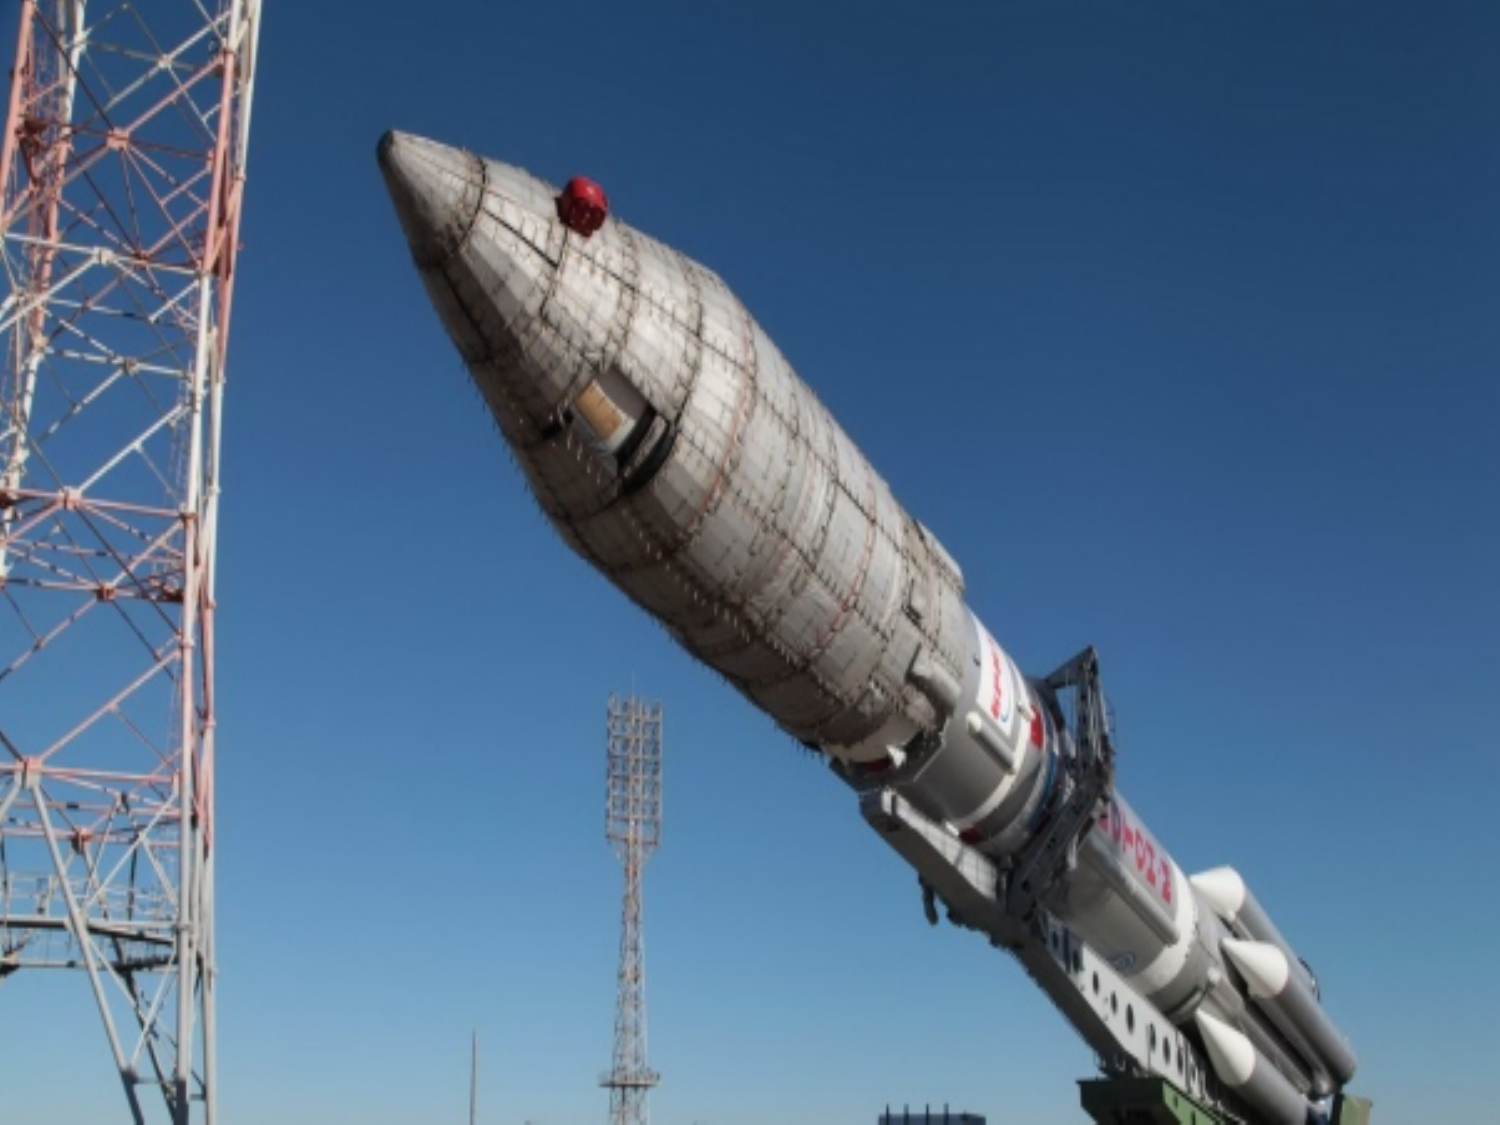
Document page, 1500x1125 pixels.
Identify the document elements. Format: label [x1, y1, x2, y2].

list [0, 0, 1500, 1125]
